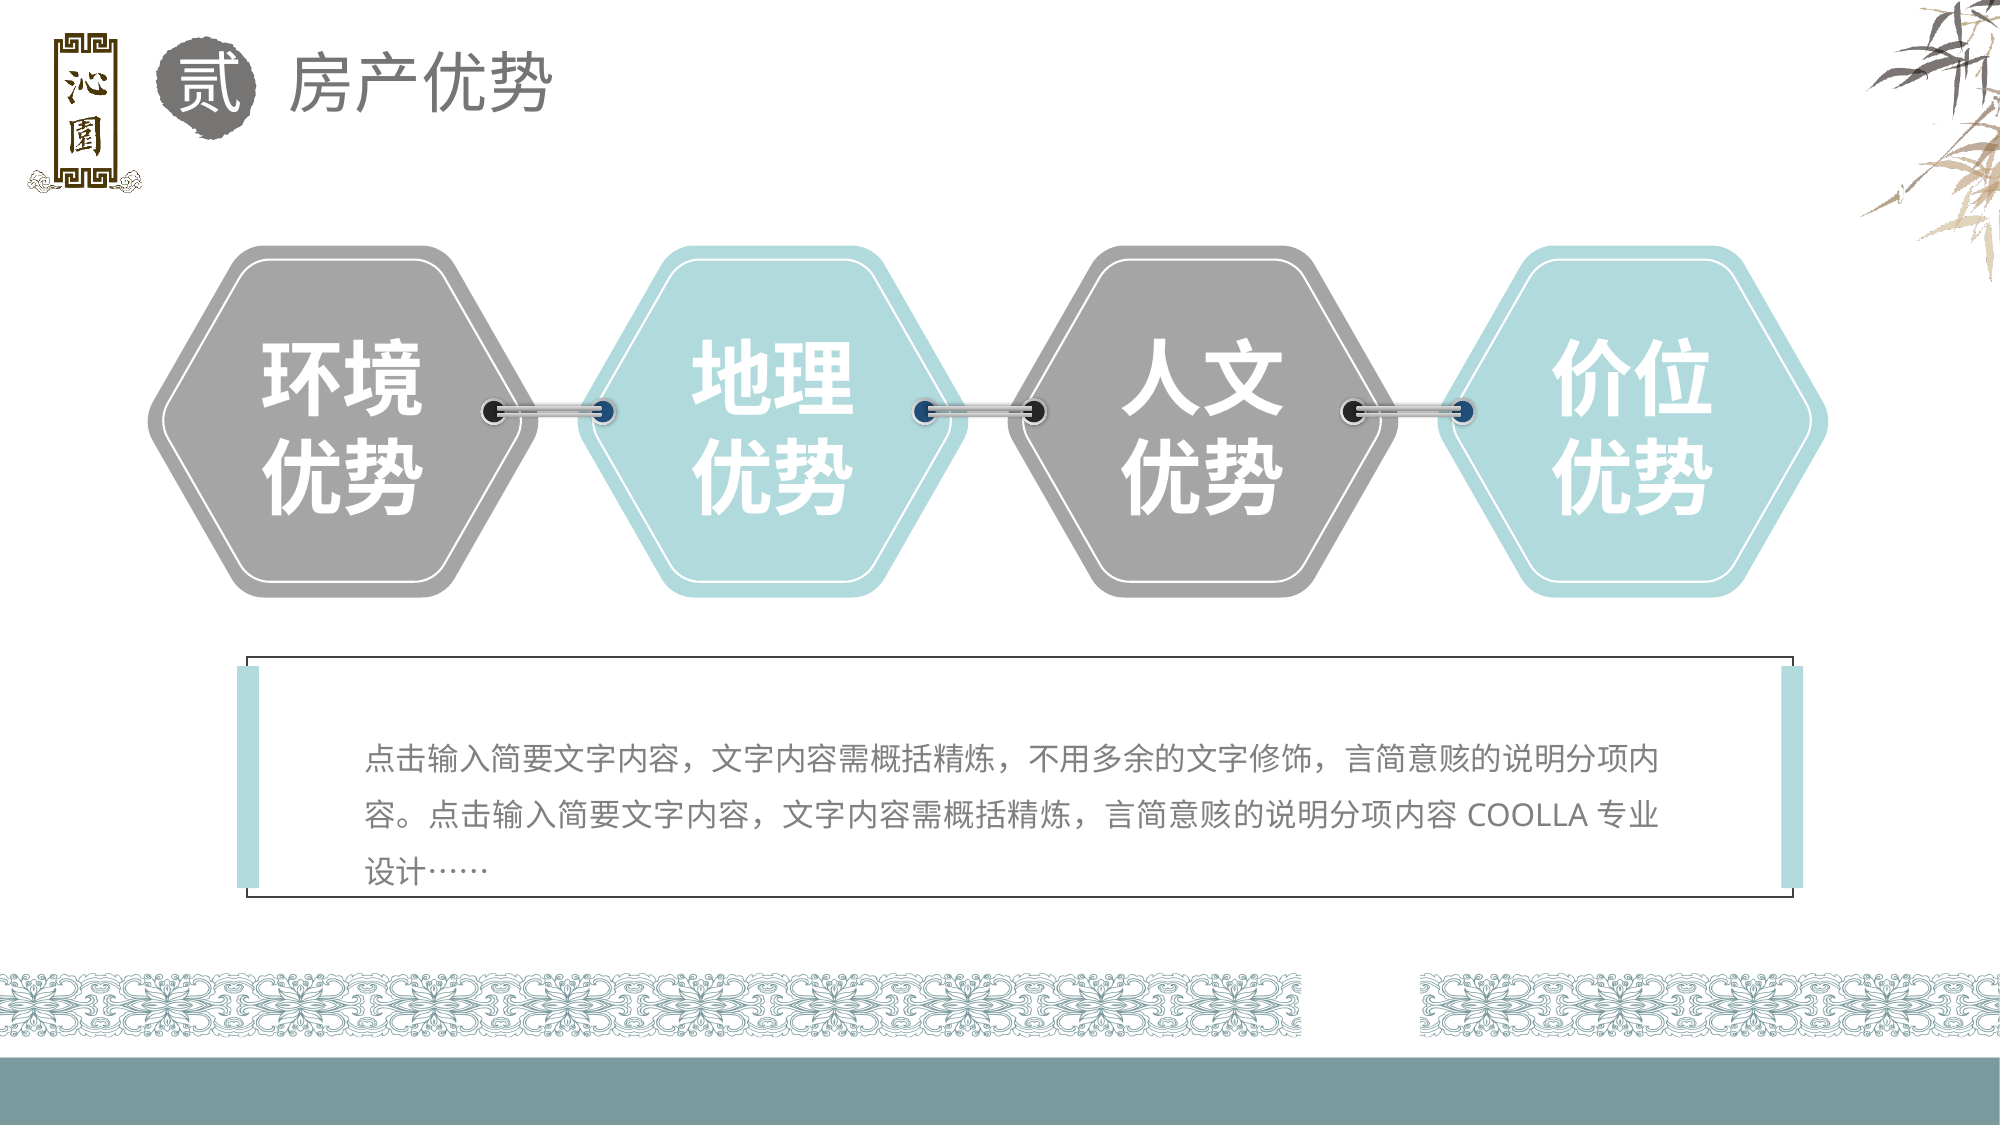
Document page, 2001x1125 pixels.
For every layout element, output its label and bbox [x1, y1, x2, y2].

text_box [236, 665, 260, 889]
text_box [911, 398, 1047, 425]
picture [27, 33, 143, 206]
text_box [480, 398, 616, 425]
text_box [577, 245, 969, 598]
text_box [1007, 245, 1399, 598]
text_box [246, 656, 1794, 898]
text_box [1437, 245, 1829, 598]
picture [0, 973, 2000, 1125]
text_box [147, 245, 539, 598]
text_box [1340, 398, 1476, 425]
text_box [1780, 665, 1804, 889]
picture [1860, 0, 2000, 282]
text_box [154, 33, 736, 143]
